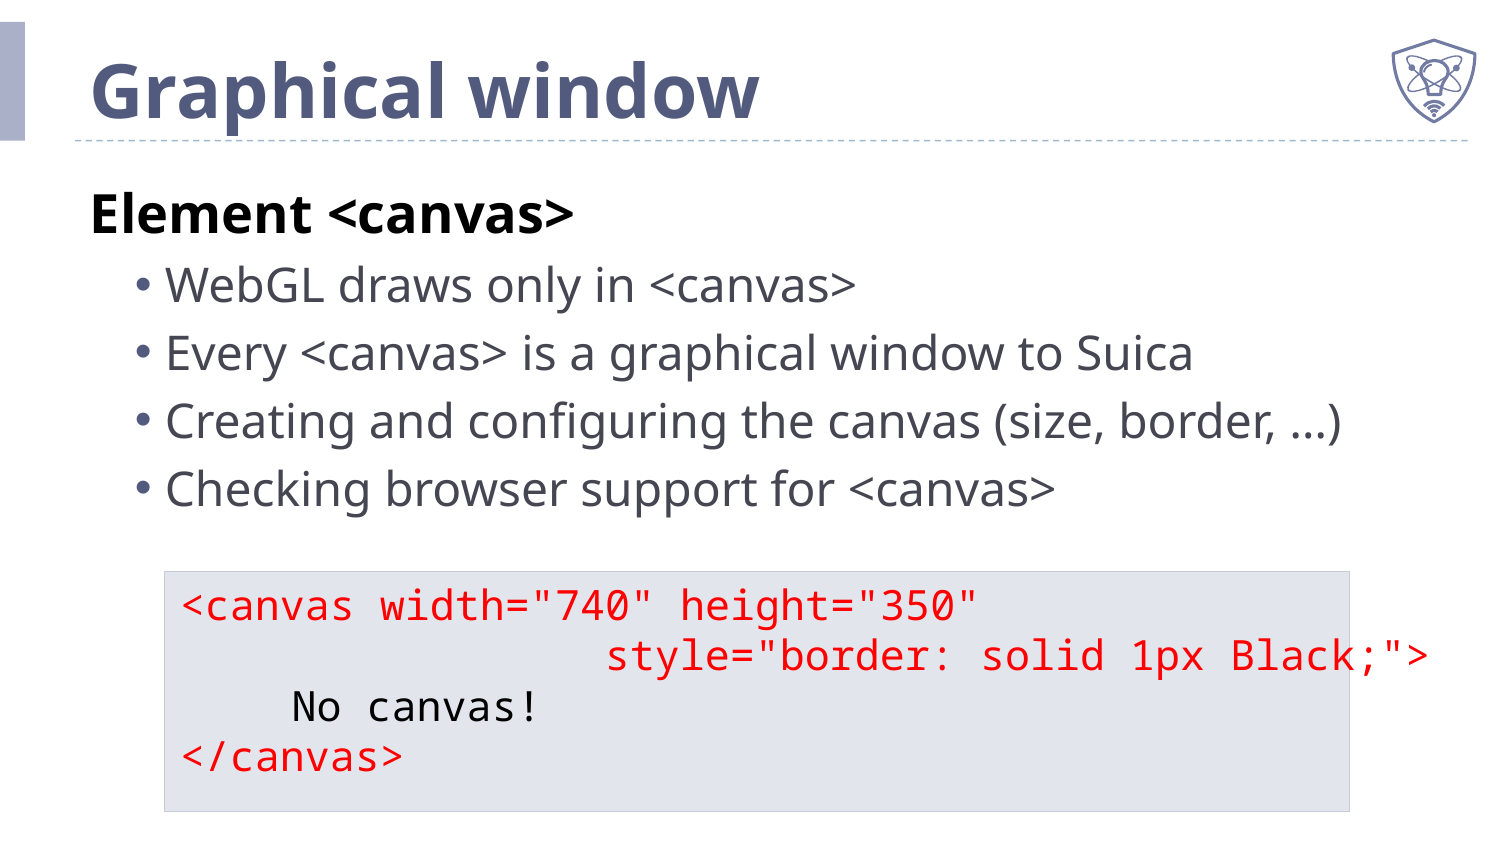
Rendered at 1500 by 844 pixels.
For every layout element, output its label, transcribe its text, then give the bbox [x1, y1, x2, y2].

list Element <canvas> WebGL draws only in <canvas> Every <canvas> is a graphical window to Suica Creating and configuring the canvas (size, border, …) Checking browser support for <canvas> [75, 171, 1475, 835]
text_box <canvas width="740" height="350" style="border: solid 1px Black;"> No canvas! </canvas> [164, 571, 1350, 812]
title Graphical window [75, 18, 1475, 141]
